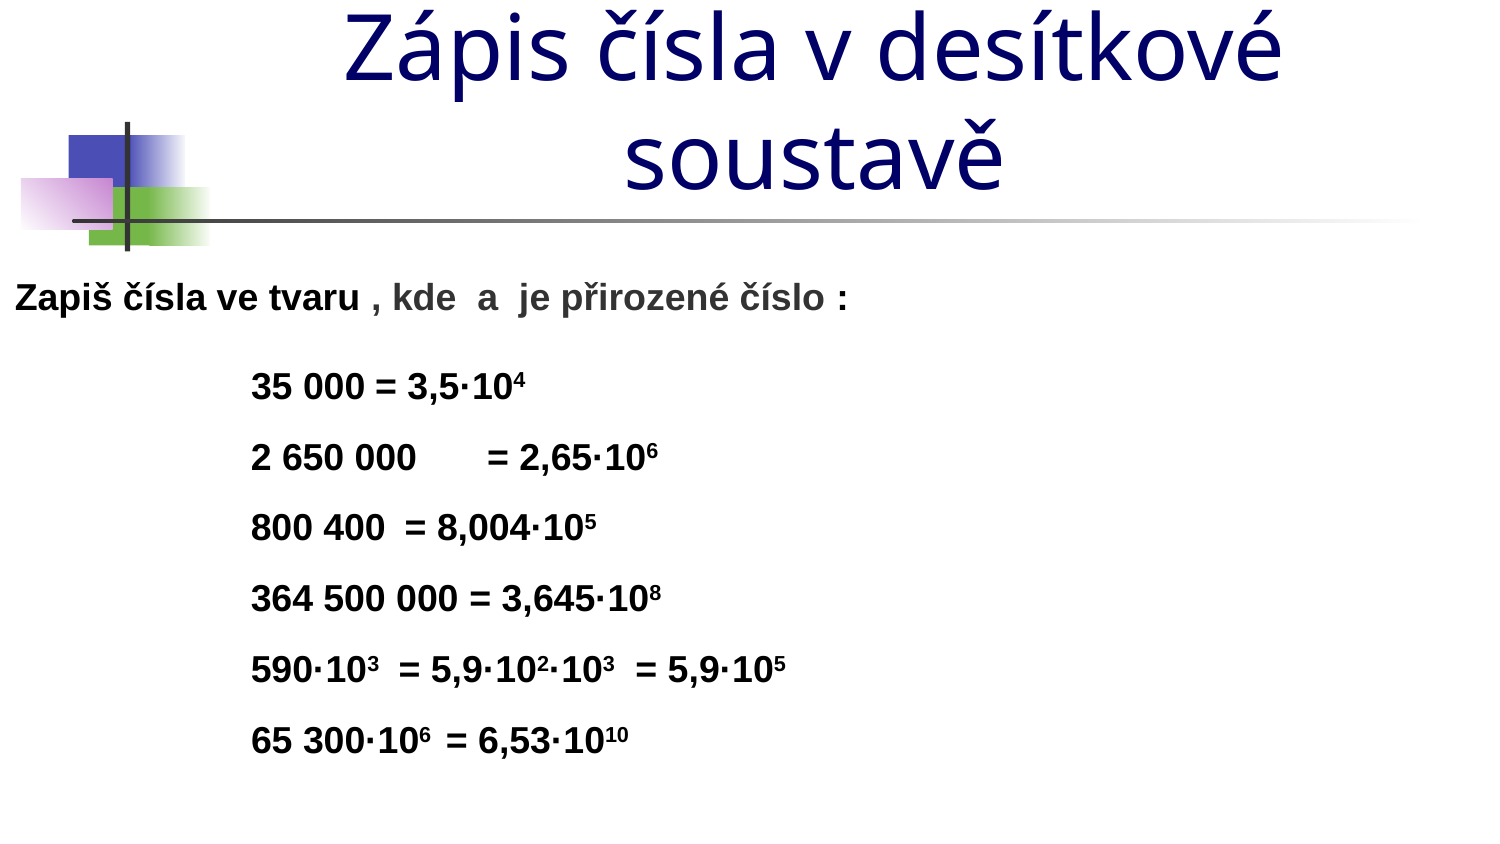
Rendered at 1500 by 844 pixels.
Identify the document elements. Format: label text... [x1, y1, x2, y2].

text_box 364 500 000 [236, 566, 511, 627]
text_box = 8,004·105 [431, 496, 809, 556]
text_box = 2,65·106 [472, 425, 691, 485]
text_box = 5,9·102·103 [431, 637, 620, 698]
title Zápis čísla v desítkové soustavě [129, 8, 1500, 189]
text_box 800 400 [236, 496, 431, 556]
text_box = 3,645·108 [511, 566, 741, 627]
text_box = 6,53·1010 [474, 708, 679, 769]
text_box = 3,5·104 [432, 354, 550, 414]
text_box = 5,9·105 [620, 637, 809, 698]
text_box 590·103 [236, 637, 431, 698]
text_box 2 650 000 [236, 425, 463, 485]
text_box 65 300·106 [236, 708, 474, 769]
text_box 35 000 [236, 354, 432, 414]
